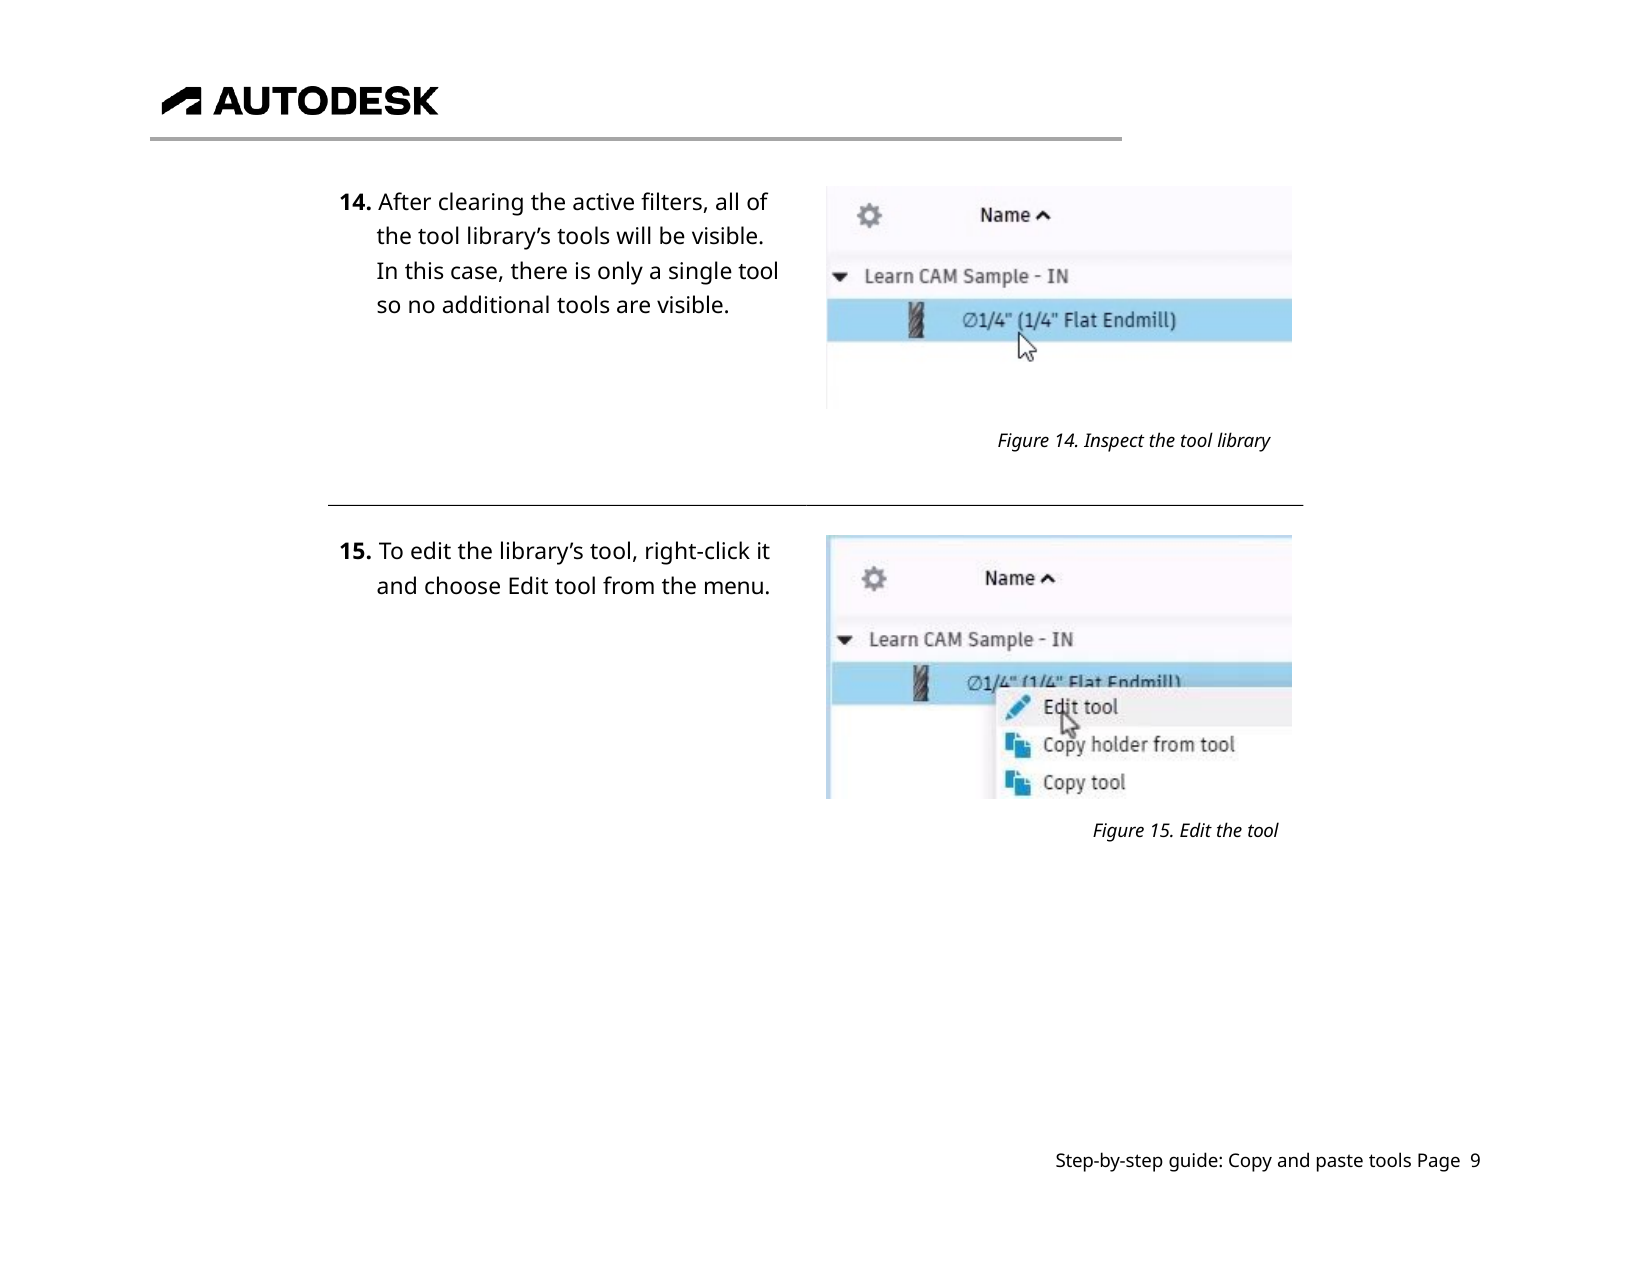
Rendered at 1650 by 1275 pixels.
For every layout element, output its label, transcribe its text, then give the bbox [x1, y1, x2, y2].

text_box 15. To edit the library’s tool, right-click it and choose Edit tool from the menu. [337, 527, 782, 599]
text_box 14. After clearing the active filters, all of the tool library’s tools will be visible. In this case, there is only a single tool so no additional tools are visible. [337, 178, 790, 318]
text_box Figure 14. Inspect the tool library [995, 426, 1295, 452]
text_box Figure 15. Edit the tool [1090, 816, 1294, 842]
picture [825, 186, 1292, 409]
picture [161, 86, 439, 115]
picture [825, 535, 1292, 799]
slide_number Step-by-step guide: Copy and paste tools Page 10 [1053, 1145, 1509, 1275]
